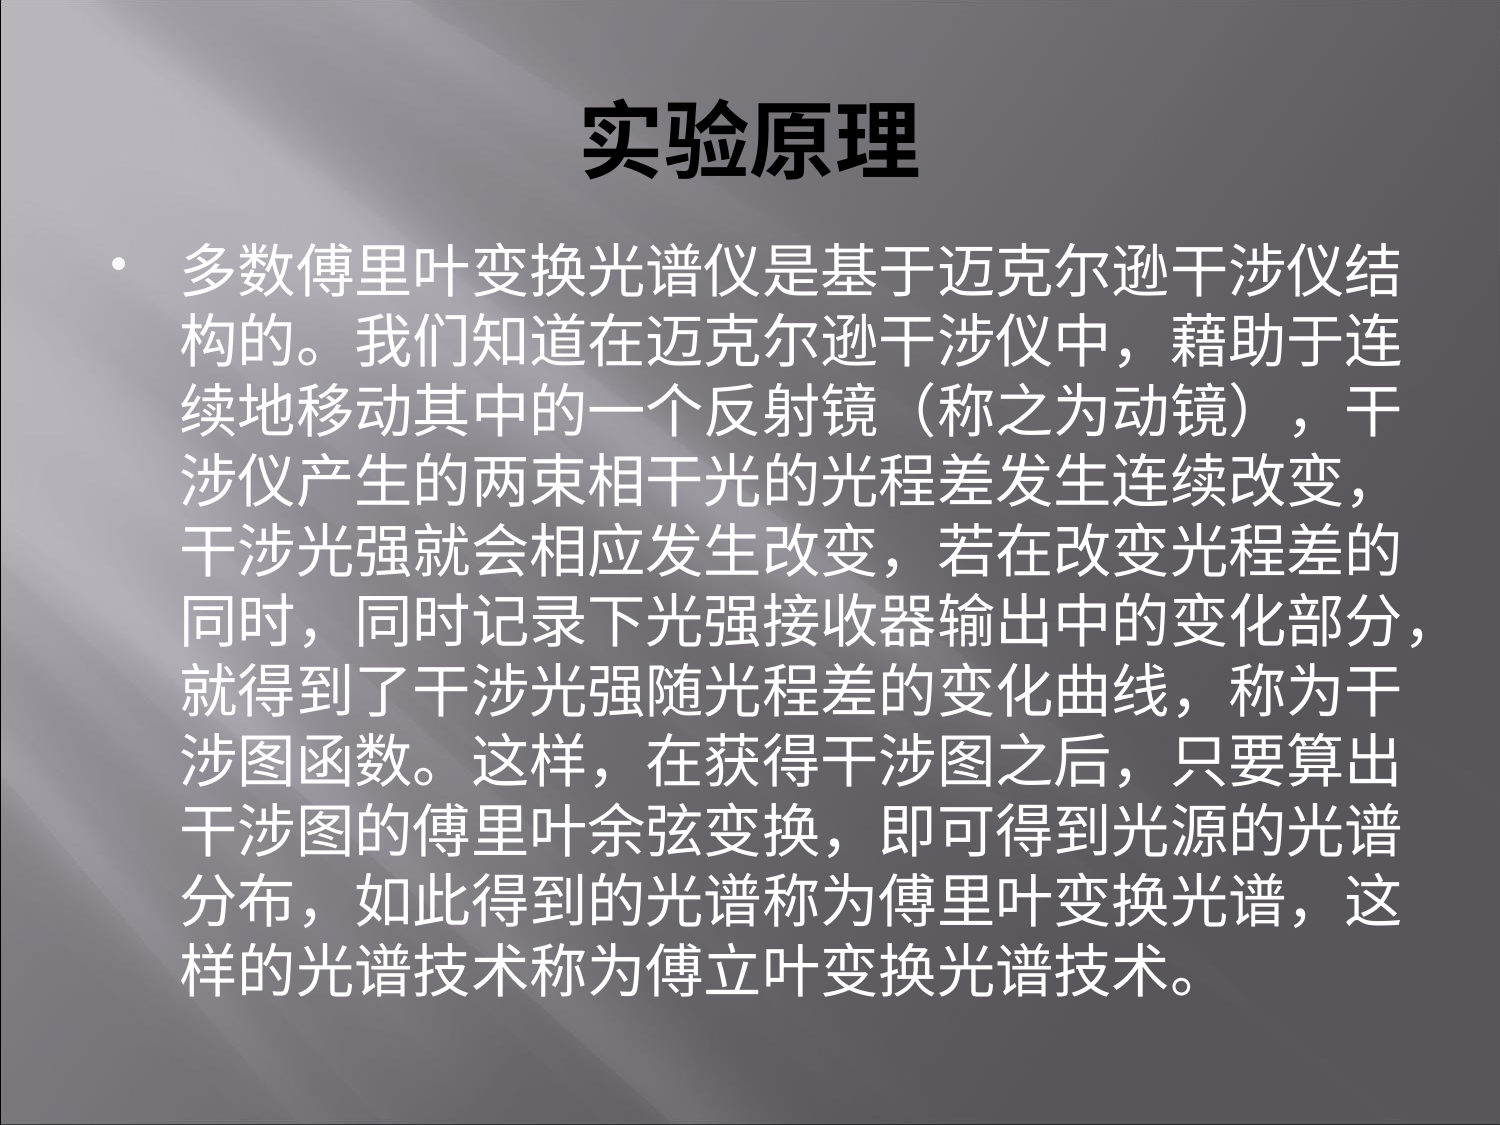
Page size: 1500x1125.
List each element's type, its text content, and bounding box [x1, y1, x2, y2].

picture [0, 0, 1500, 1125]
list 多数傅里叶变换光谱仪是基于迈克尔逊干涉仪结构的。我们知道在迈克尔逊干涉仪中，藉助于连续地移动其中的一个反射镜（称之为动镜），干涉仪产生的两束相干光的光程差发生连续改变，干涉光强就会相应发生改变，若在改变光程差的同时，同时记录下光强接收器输出中的变化部分，就得到了干涉光强随光程差的变化曲线，称为干涉图函数。这样，在获得干涉图之后，只要算出干涉图的傅里叶余弦变换，即可得到光源的光谱分布，如此得到的光谱称为傅里叶变换光谱，这样的光谱技术称为傅立叶变换光谱技术。 [75, 233, 1425, 1106]
title 实验原理 [75, 45, 1425, 233]
